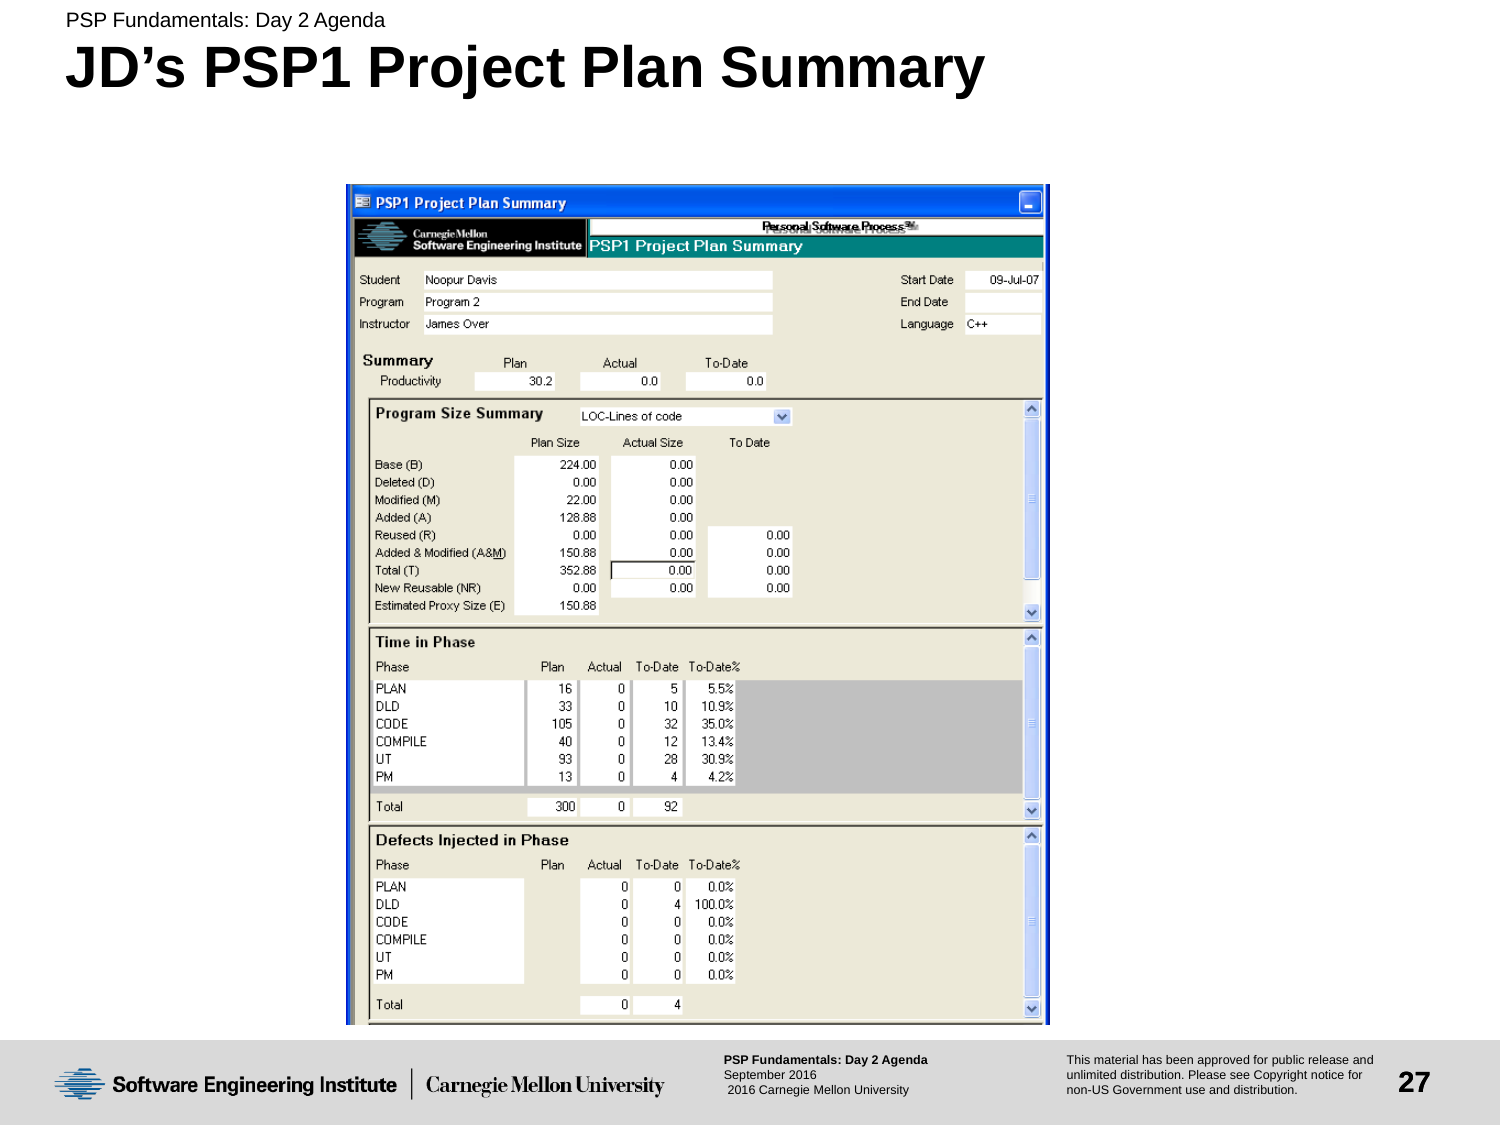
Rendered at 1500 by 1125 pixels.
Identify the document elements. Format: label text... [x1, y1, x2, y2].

picture [346, 184, 1050, 1025]
picture [46, 1061, 673, 1104]
title JD’s PSP1 Project Plan Summary [65, 37, 1430, 148]
